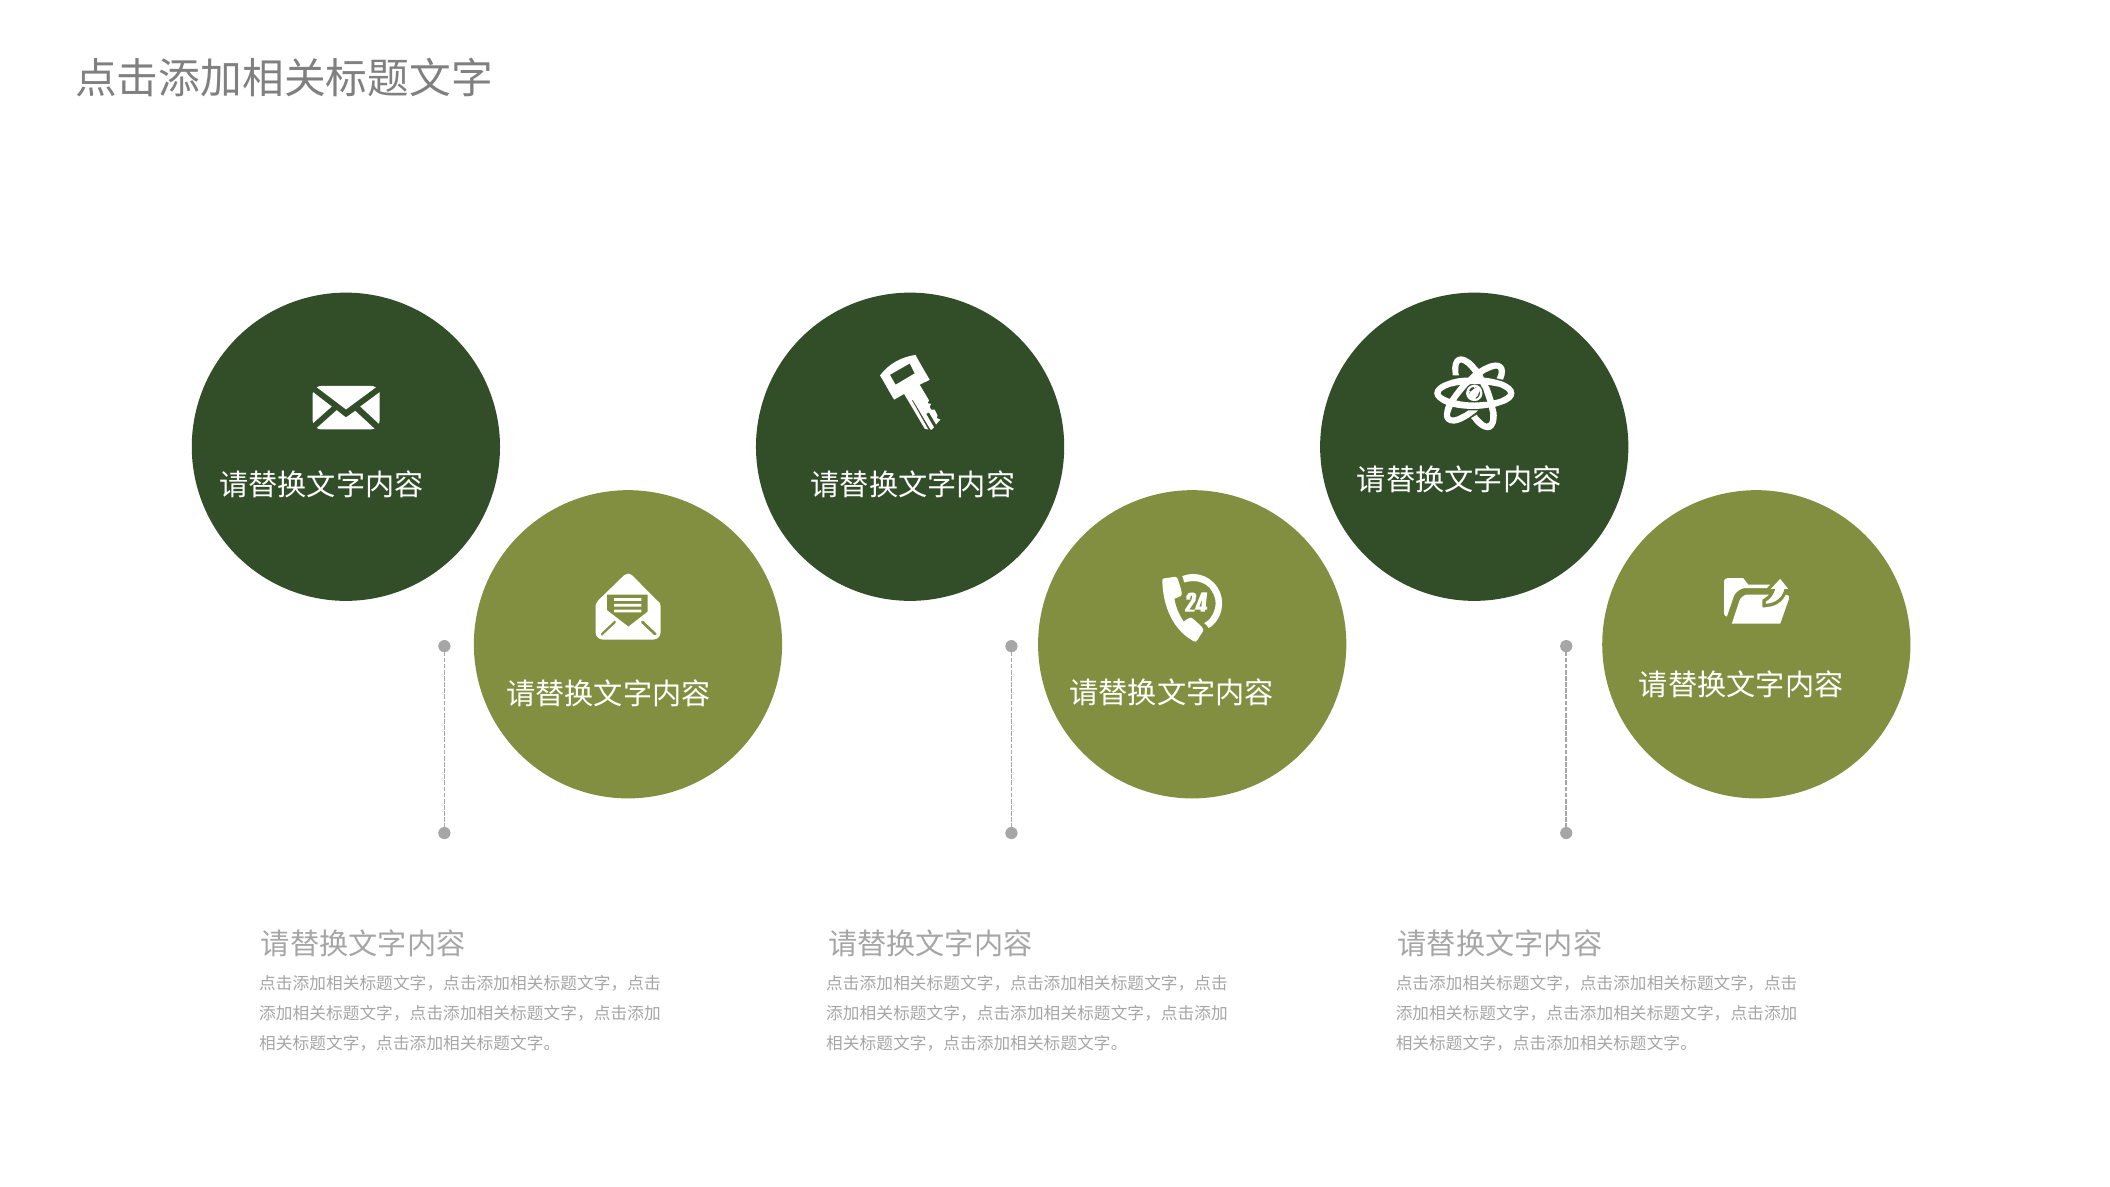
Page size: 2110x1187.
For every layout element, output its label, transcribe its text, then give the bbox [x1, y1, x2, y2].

text_box 请替换文字内容 [245, 910, 644, 968]
text_box 请替换文字内容 [1381, 910, 1781, 968]
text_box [1602, 490, 1947, 799]
text_box 点击添加相关标题文字，点击添加相关标题文字，点击添加相关标题文字，点击添加相关标题文字，点击添加相关标题文字，点击添加相关标题文字。 [812, 956, 1248, 1060]
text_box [191, 292, 527, 601]
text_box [473, 490, 814, 799]
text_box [751, 292, 1075, 601]
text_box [1320, 292, 1665, 601]
text_box 点击添加相关标题文字，点击添加相关标题文字，点击添加相关标题文字，点击添加相关标题文字，点击添加相关标题文字，点击添加相关标题文字。 [1381, 956, 1817, 1060]
text_box 请替换文字内容 [812, 910, 1211, 968]
text_box 点击添加相关标题文字 [59, 44, 563, 107]
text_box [1038, 490, 1378, 799]
text_box 点击添加相关标题文字，点击添加相关标题文字，点击添加相关标题文字，点击添加相关标题文字，点击添加相关标题文字，点击添加相关标题文字。 [245, 956, 680, 1060]
